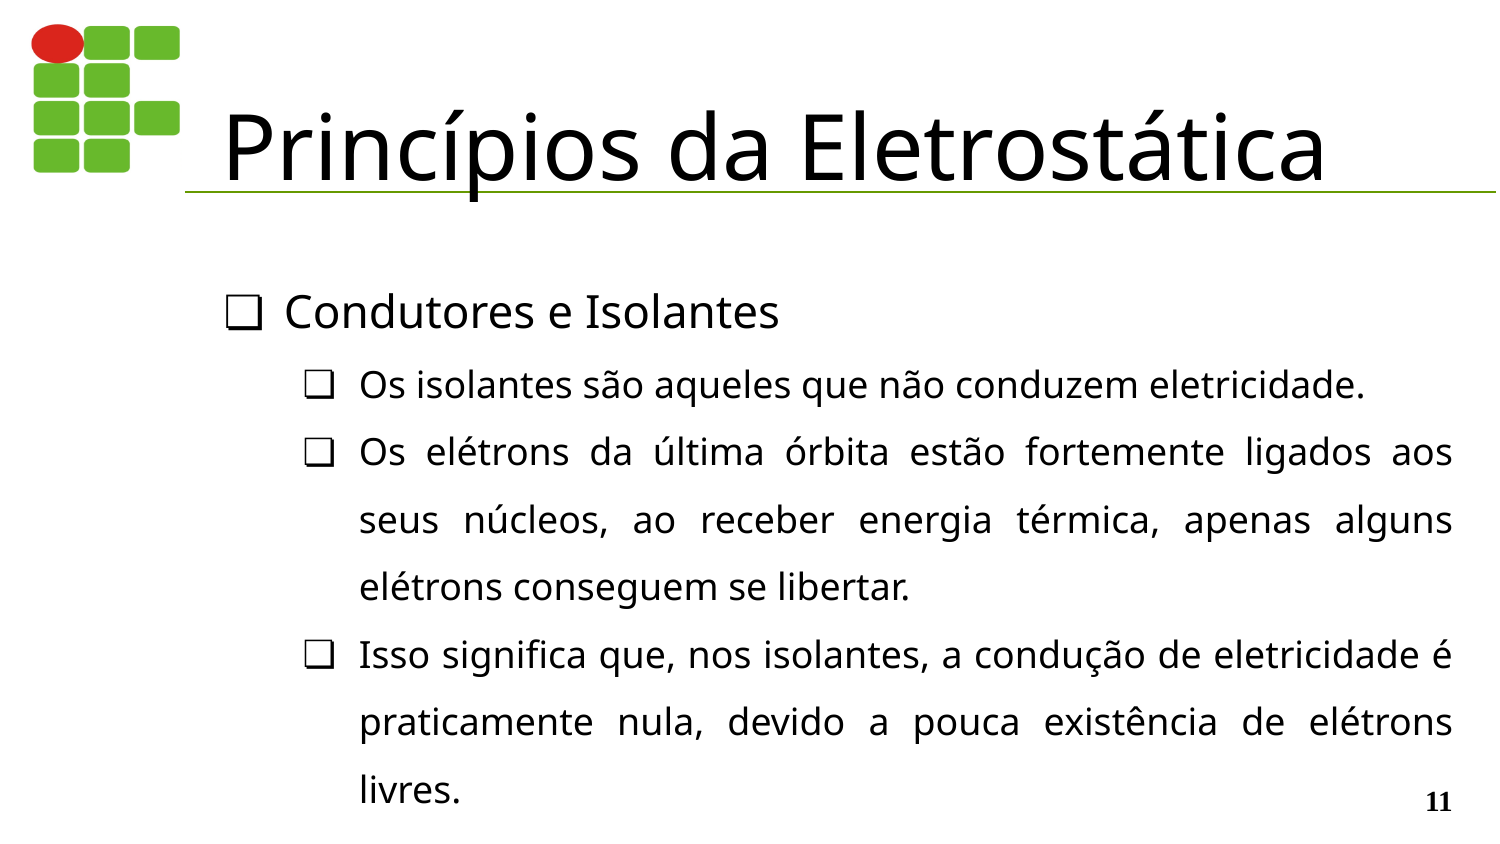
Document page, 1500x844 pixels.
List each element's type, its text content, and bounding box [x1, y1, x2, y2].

title Princípios da Eletrostática [206, 26, 1468, 207]
list Condutores e Isolantes Os isolantes são aqueles que não conduzem eletricidade. Os elétrons da última órbita estão fortemente ligados aos seus núcleos, ao receber energia térmica, apenas alguns elétrons conseguem se libertar. Isso significa que, nos isolantes, a condução de eletricidade é praticamente nula, devido a pouca existência de elétrons livres. [193, 248, 1469, 825]
picture [29, 23, 182, 174]
